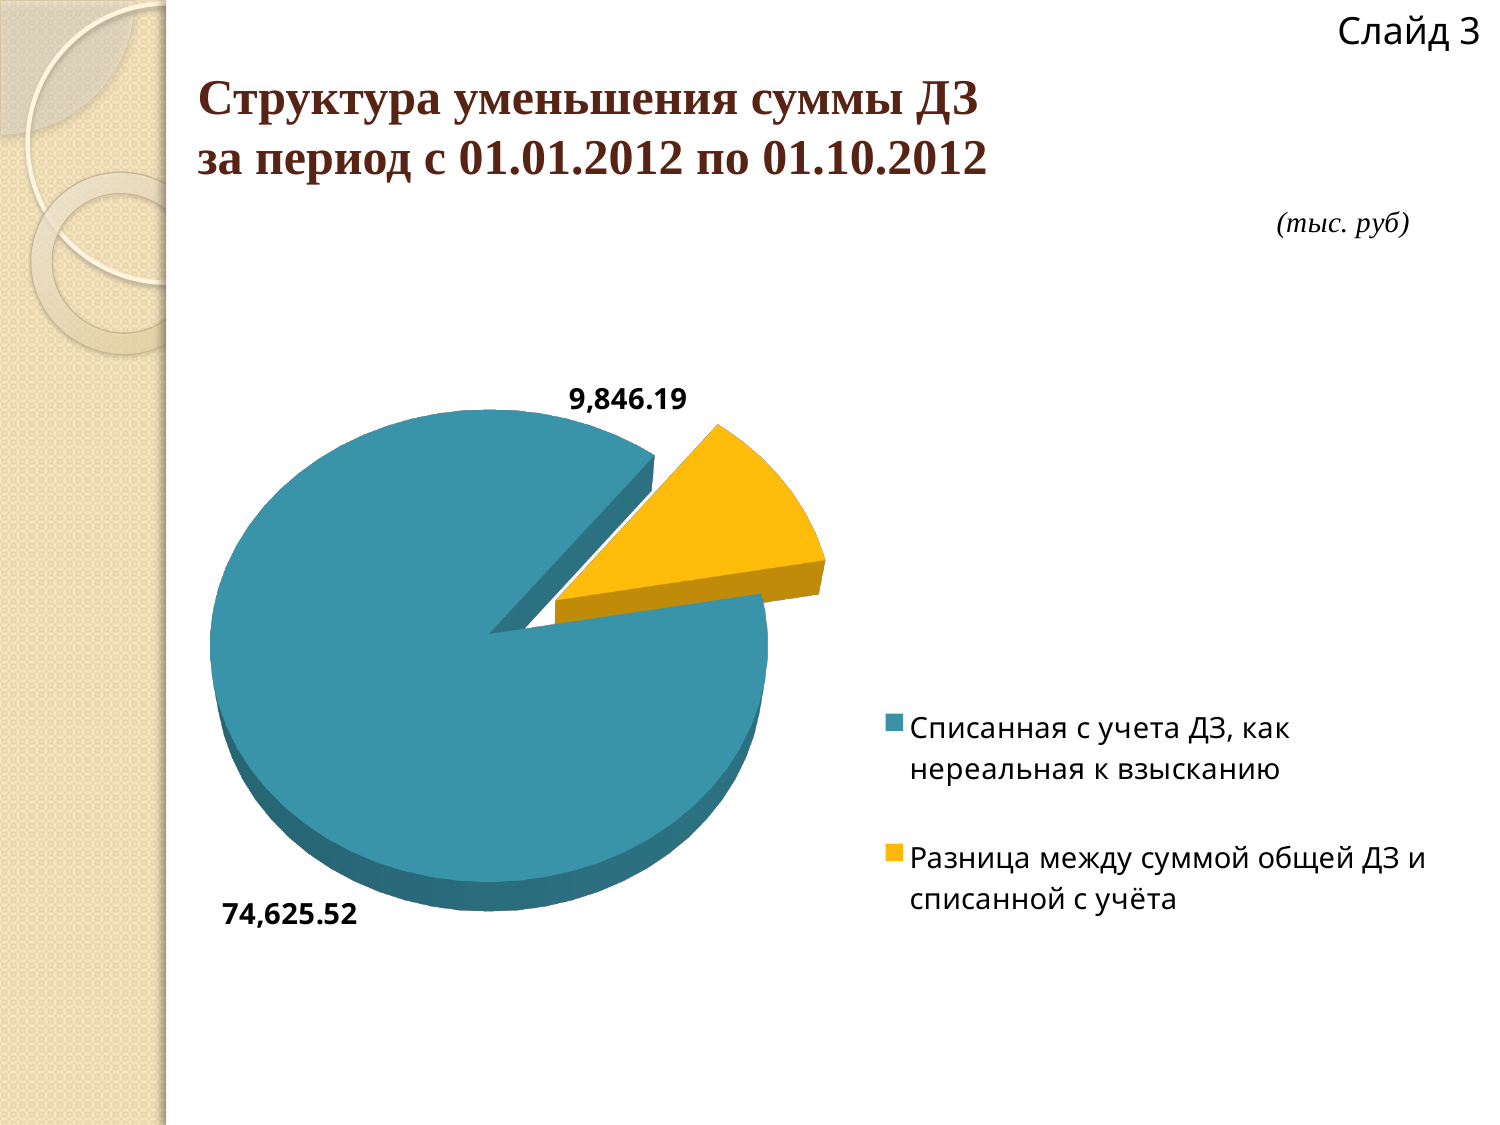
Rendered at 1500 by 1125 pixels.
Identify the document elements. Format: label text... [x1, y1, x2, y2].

chart [52, 196, 1452, 1056]
title Структура уменьшения суммы ДЗ за период с 01.01.2012 по 01.10.2012 [183, 30, 1413, 193]
text_box Слайд 3 [1322, 0, 1500, 60]
